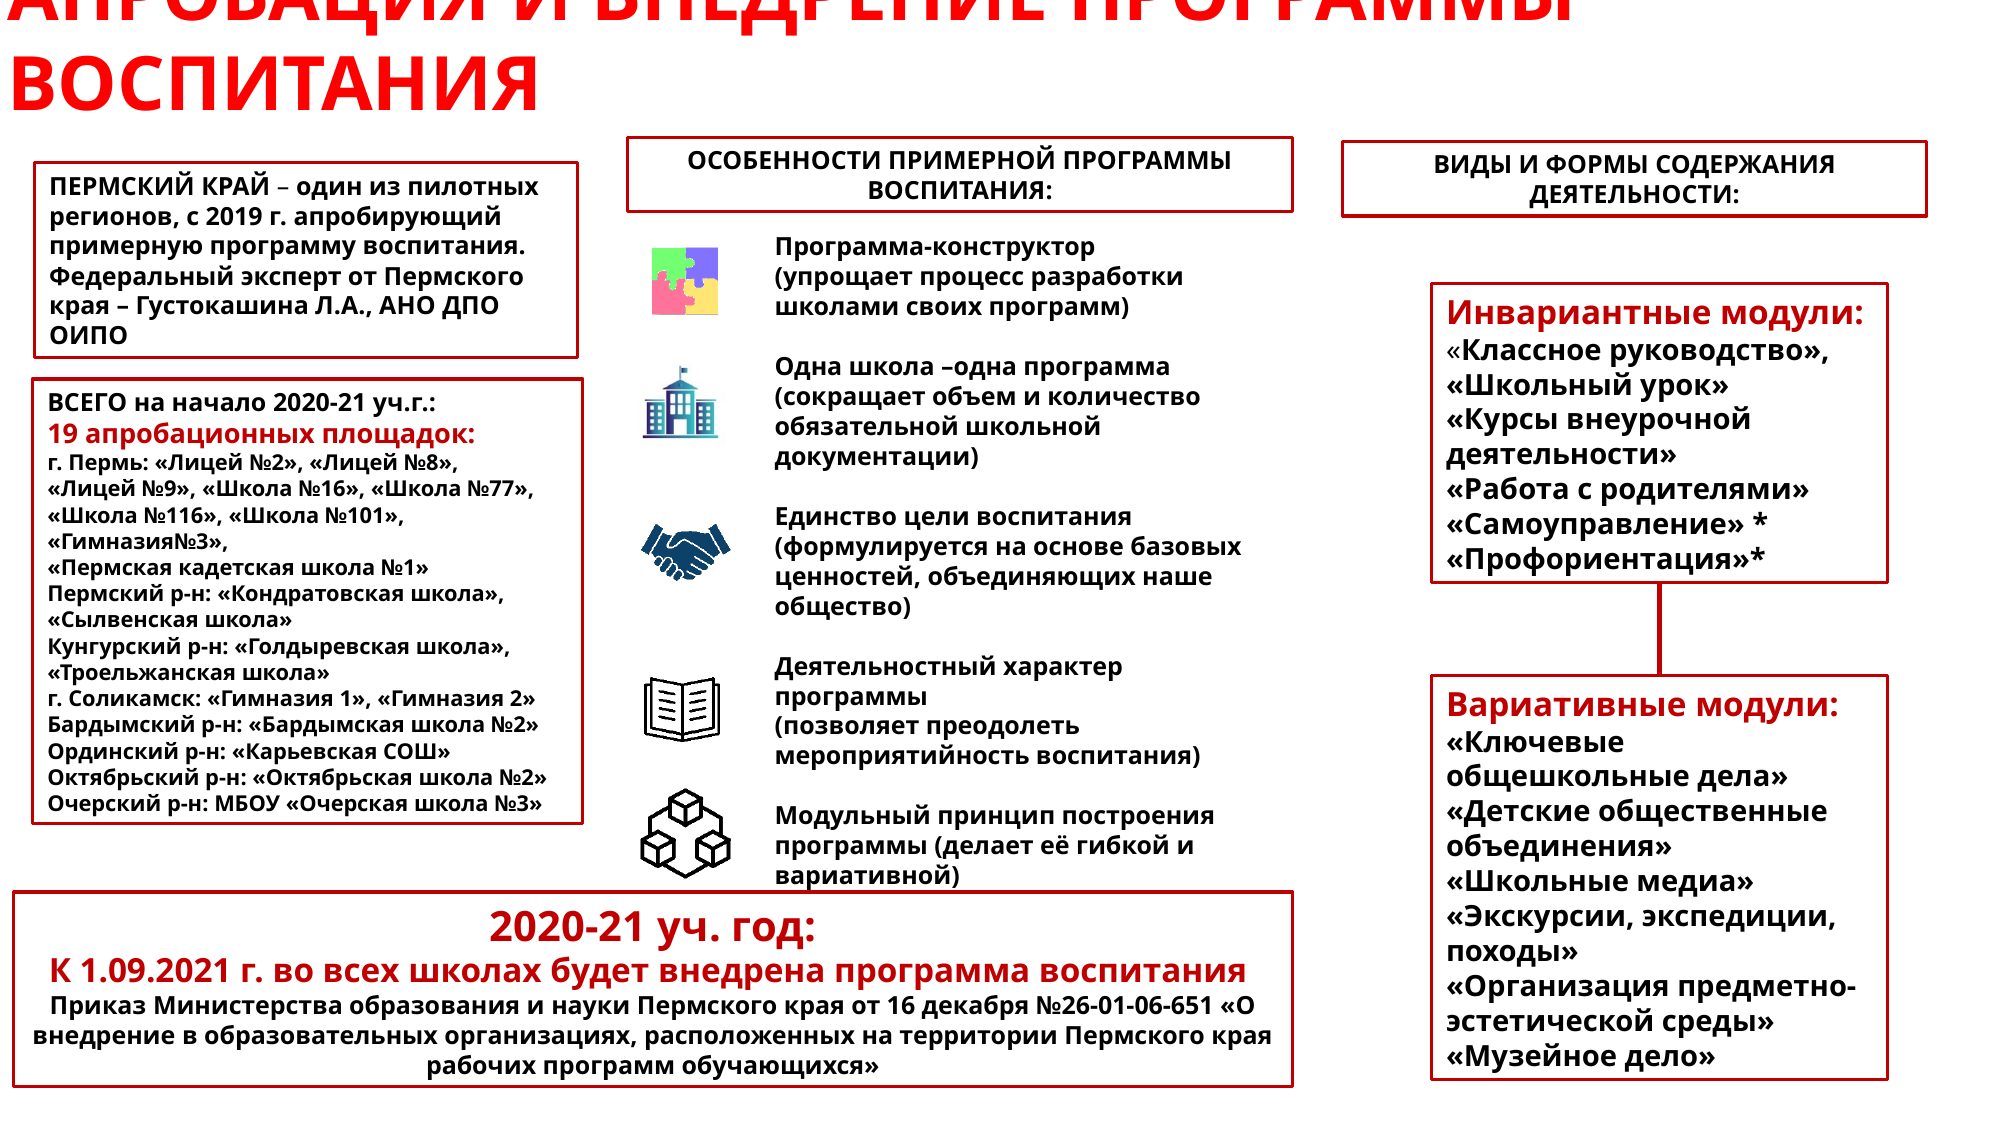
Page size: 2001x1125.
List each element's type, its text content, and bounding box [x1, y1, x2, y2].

picture [644, 676, 721, 742]
title Апробация и внедрение программы воспитания [0, 55, 2000, 126]
picture [650, 247, 721, 315]
text_box Программа-конструктор (упрощает процесс разработки школами своих программ) Одна школа –одна программа (сокращает объем и количество обязательной школьной документации) Единство цели воспитания (формулируется на основе базовых ценностей, объединяющих наше общество) Деятельностный характер программы (позволяет преодолеть мероприятийность воспитания) Модульный принцип построения программы (делает её гибкой и вариативной) [759, 223, 1293, 897]
text_box ВИДЫ И ФОРМЫ СОДЕРЖАНИЯ ДЕЯТЕЛЬНОСТИ: [1340, 138, 1930, 219]
text_box ВСЕГО на начало 2020-21 уч.г.: 19 апробационных площадок: г. Пермь: «Лицей №2», «Лицей №8», «Лицей №9», «Школа №16», «Школа №77», «Школа №116», «Школа №101», «Гимназия№3», «Пермская кадетская школа №1» Пермский р-н: «Кондратовская школа», «Сылвенская школа» Кунгурский р-н: «Голдыревская школа», «Троельжанская школа» г. Соликамск: «Гимназия 1», «Гимназия 2» Бардымский р-н: «Бардымская школа №2» Ординский р-н: «Карьевская СОШ» Октябрьский р-н: «Октябрьская школа №2» Очерский р-н: МБОУ «Очерская школа №3» [29, 376, 586, 827]
picture [632, 511, 740, 592]
text_box Инвариантные модули: «Классное руководство», «Школьный урок» «Курсы внеурочной деятельности» «Работа с родителями» «Самоуправление» * «Профориентация»* [1428, 280, 1891, 586]
picture [635, 783, 736, 884]
text_box Вариативные модули: «Ключевые общешкольные дела» «Детские общественные объединения» «Школьные медиа» «Экскурсии, экспедиции, походы» «Организация предметно-эстетической среды» «Музейное дело» [1428, 672, 1891, 1083]
text_box ОСОБЕННОСТИ ПРИМЕРНОЙ ПРОГРАММЫ ВОСПИТАНИЯ: [624, 134, 1296, 215]
text_box 2020-21 уч. год: К 1.09.2021 г. во всех школах будет внедрена программа воспитания Приказ Министерства образования и науки Пермского края от 16 декабря №26-01-06-651 «О внедрение в образовательных организациях, расположенных на территории Пермского края рабочих программ обучающихся» [11, 889, 1296, 1090]
picture [625, 346, 735, 456]
text_box ПЕРМСКИЙ КРАЙ – один из пилотных регионов, с 2019 г. апробирующий примерную программу воспитания. Федеральный эксперт от Пермского края – Густокашина Л.А., АНО ДПО ОИПО [31, 160, 580, 360]
